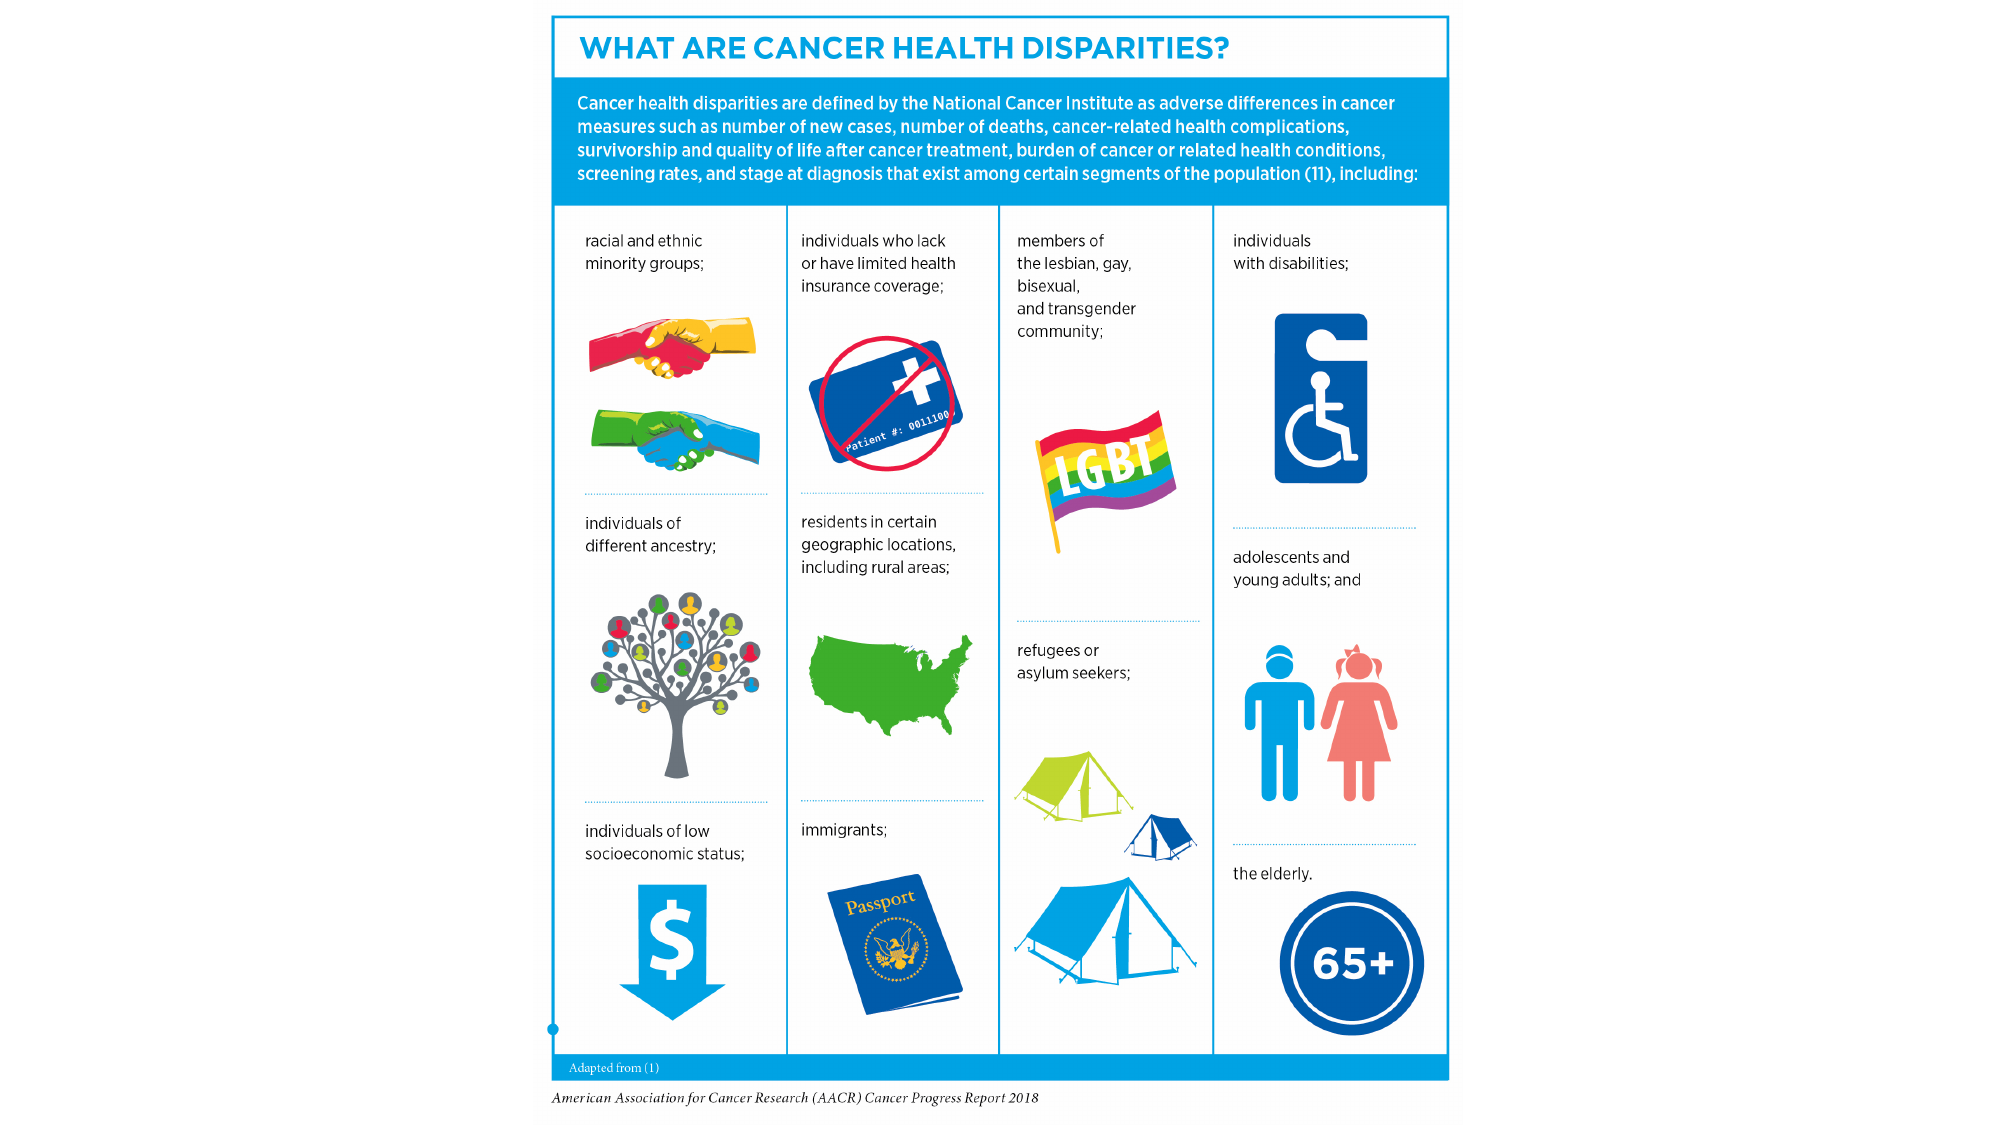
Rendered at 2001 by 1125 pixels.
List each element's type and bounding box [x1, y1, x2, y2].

picture [533, 0, 1463, 1125]
